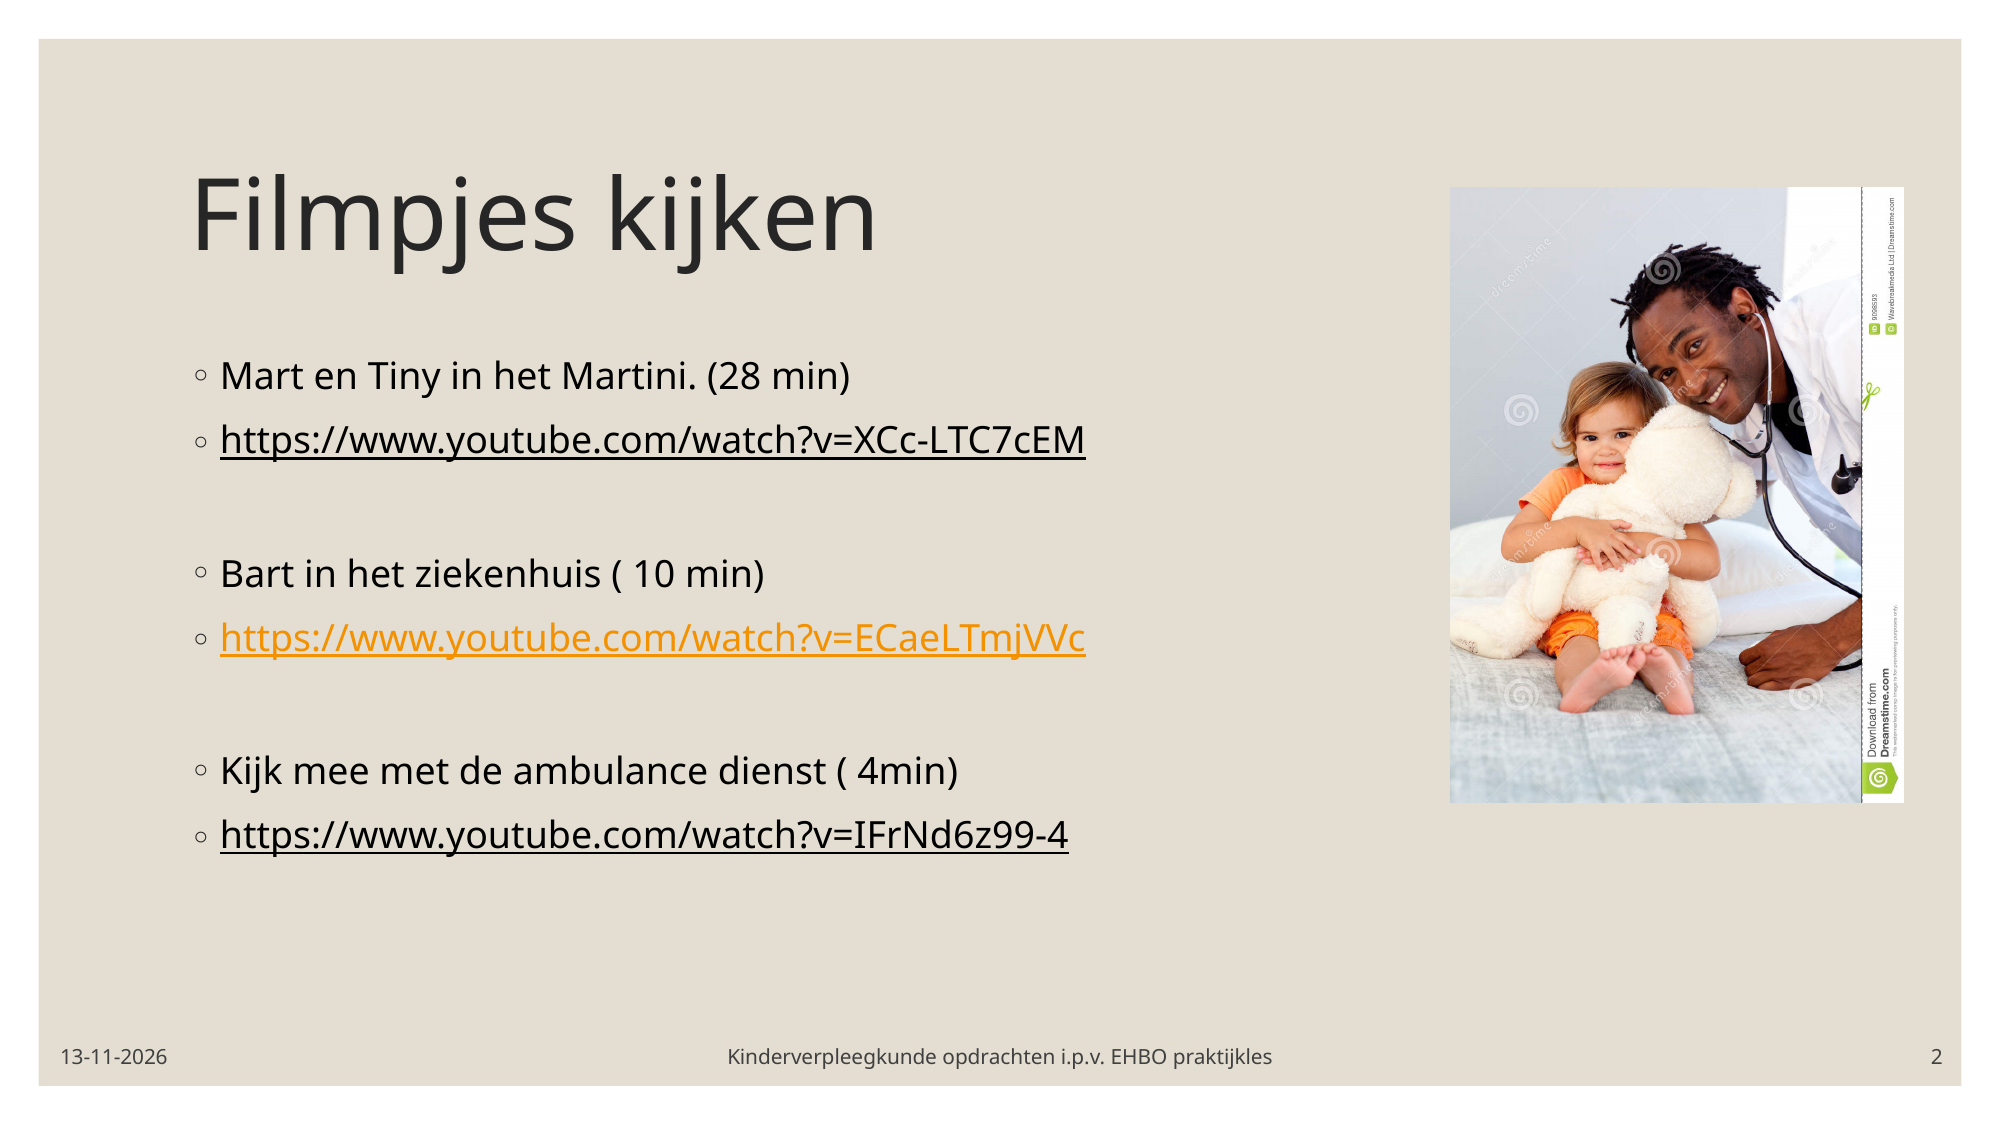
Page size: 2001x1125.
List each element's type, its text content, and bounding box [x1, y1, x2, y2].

list Mart en Tiny in het Martini. (28 min) https://www.youtube.com/watch?v=XCc-LTC7cEM Bart in het ziekenhuis ( 10 min) https://www.youtube.com/watch?v=ECaeLTmjVVc Kijk mee met de ambulance dienst ( 4min) https://www.youtube.com/watch?v=IFrNd6z99-4 [174, 345, 1825, 990]
title Filmpjes kijken [174, 105, 1825, 331]
footer Kinderverpleegkunde opdrachten i.p.v. EHBO praktijkles [572, 1034, 1428, 1080]
picture [1450, 187, 1904, 803]
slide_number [45, 1034, 495, 1080]
slide_number 2 [1717, 1034, 1958, 1080]
